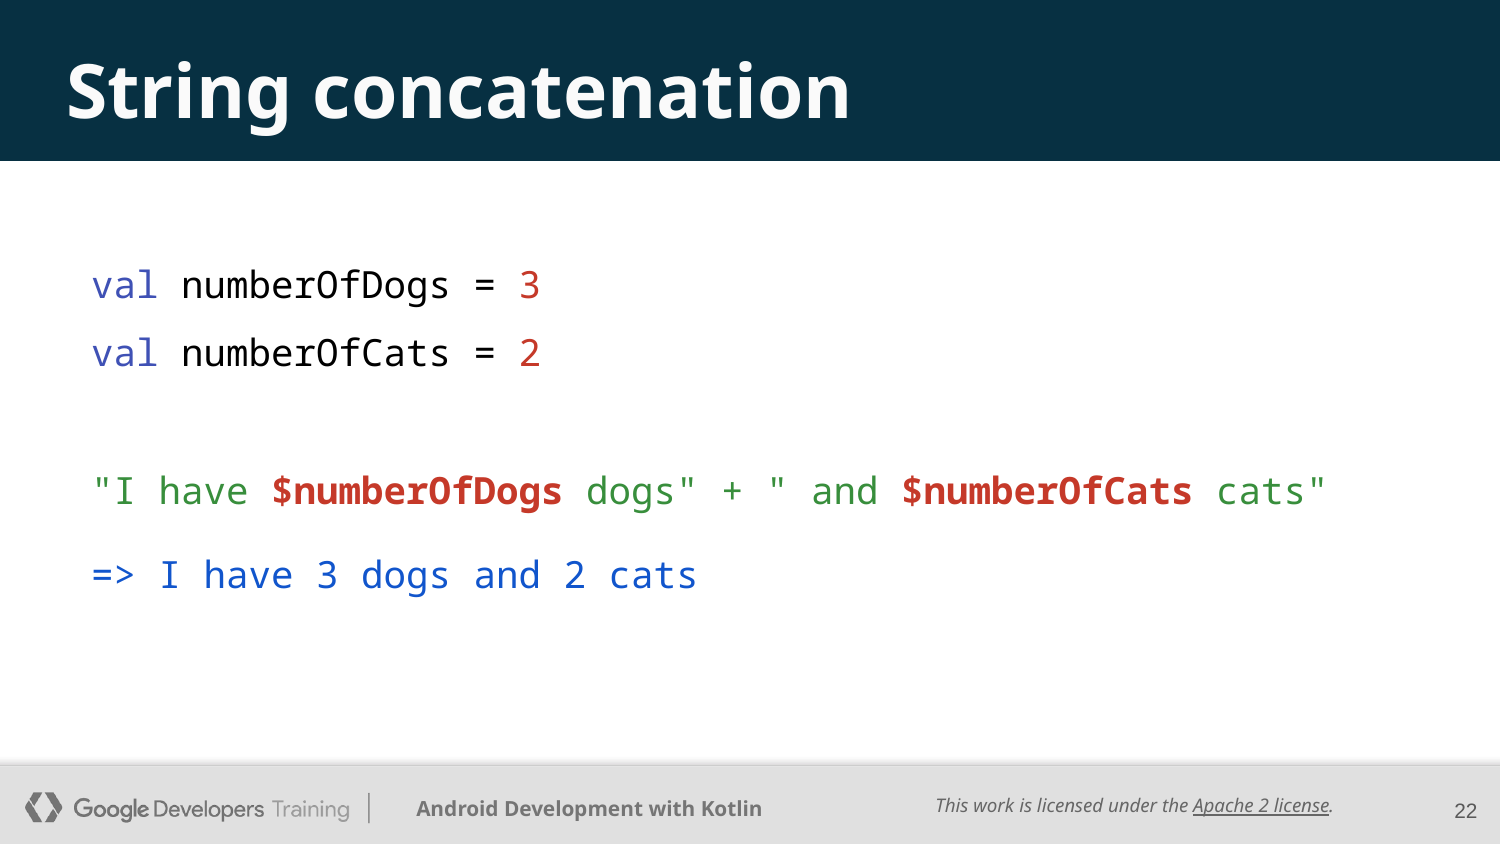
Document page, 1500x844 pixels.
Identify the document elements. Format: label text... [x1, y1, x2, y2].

title String concatenation [51, 28, 1449, 122]
picture [0, 161, 1500, 844]
slide_number ‹#› [1402, 777, 1493, 842]
text_box => I have 3 dogs and 2 cats [75, 517, 1384, 630]
list val numberOfDogs = 3 val numberOfCats = 2 [76, 223, 1461, 365]
text_box "I have $numberOfDogs dogs" + " and $numberOfCats cats" [76, 406, 1474, 501]
